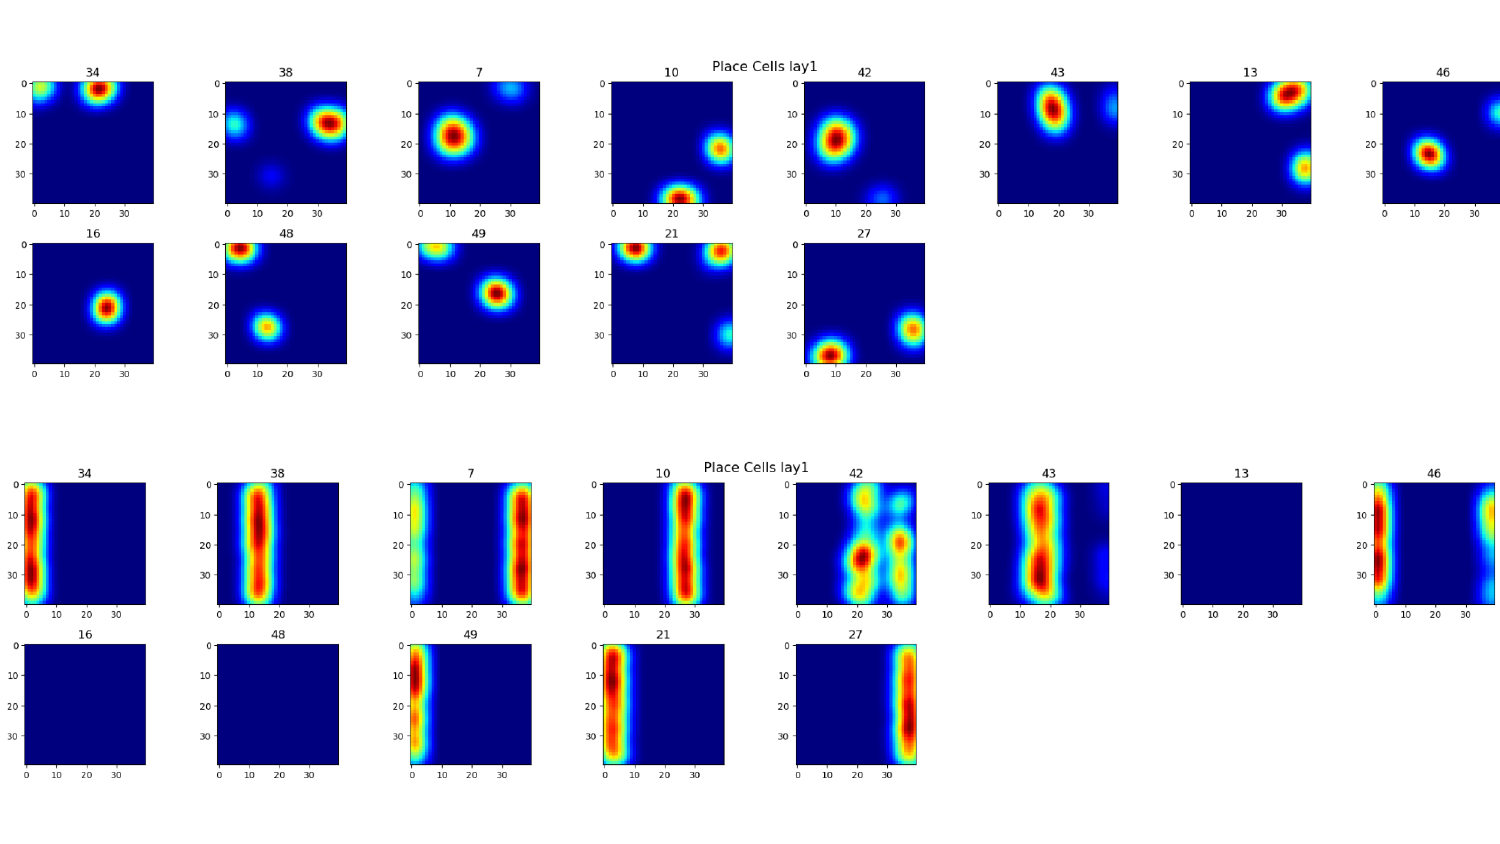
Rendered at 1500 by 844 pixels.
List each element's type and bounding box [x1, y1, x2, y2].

picture [7, 54, 1500, 385]
picture [0, 455, 1500, 786]
picture [1495, 107, 1500, 117]
